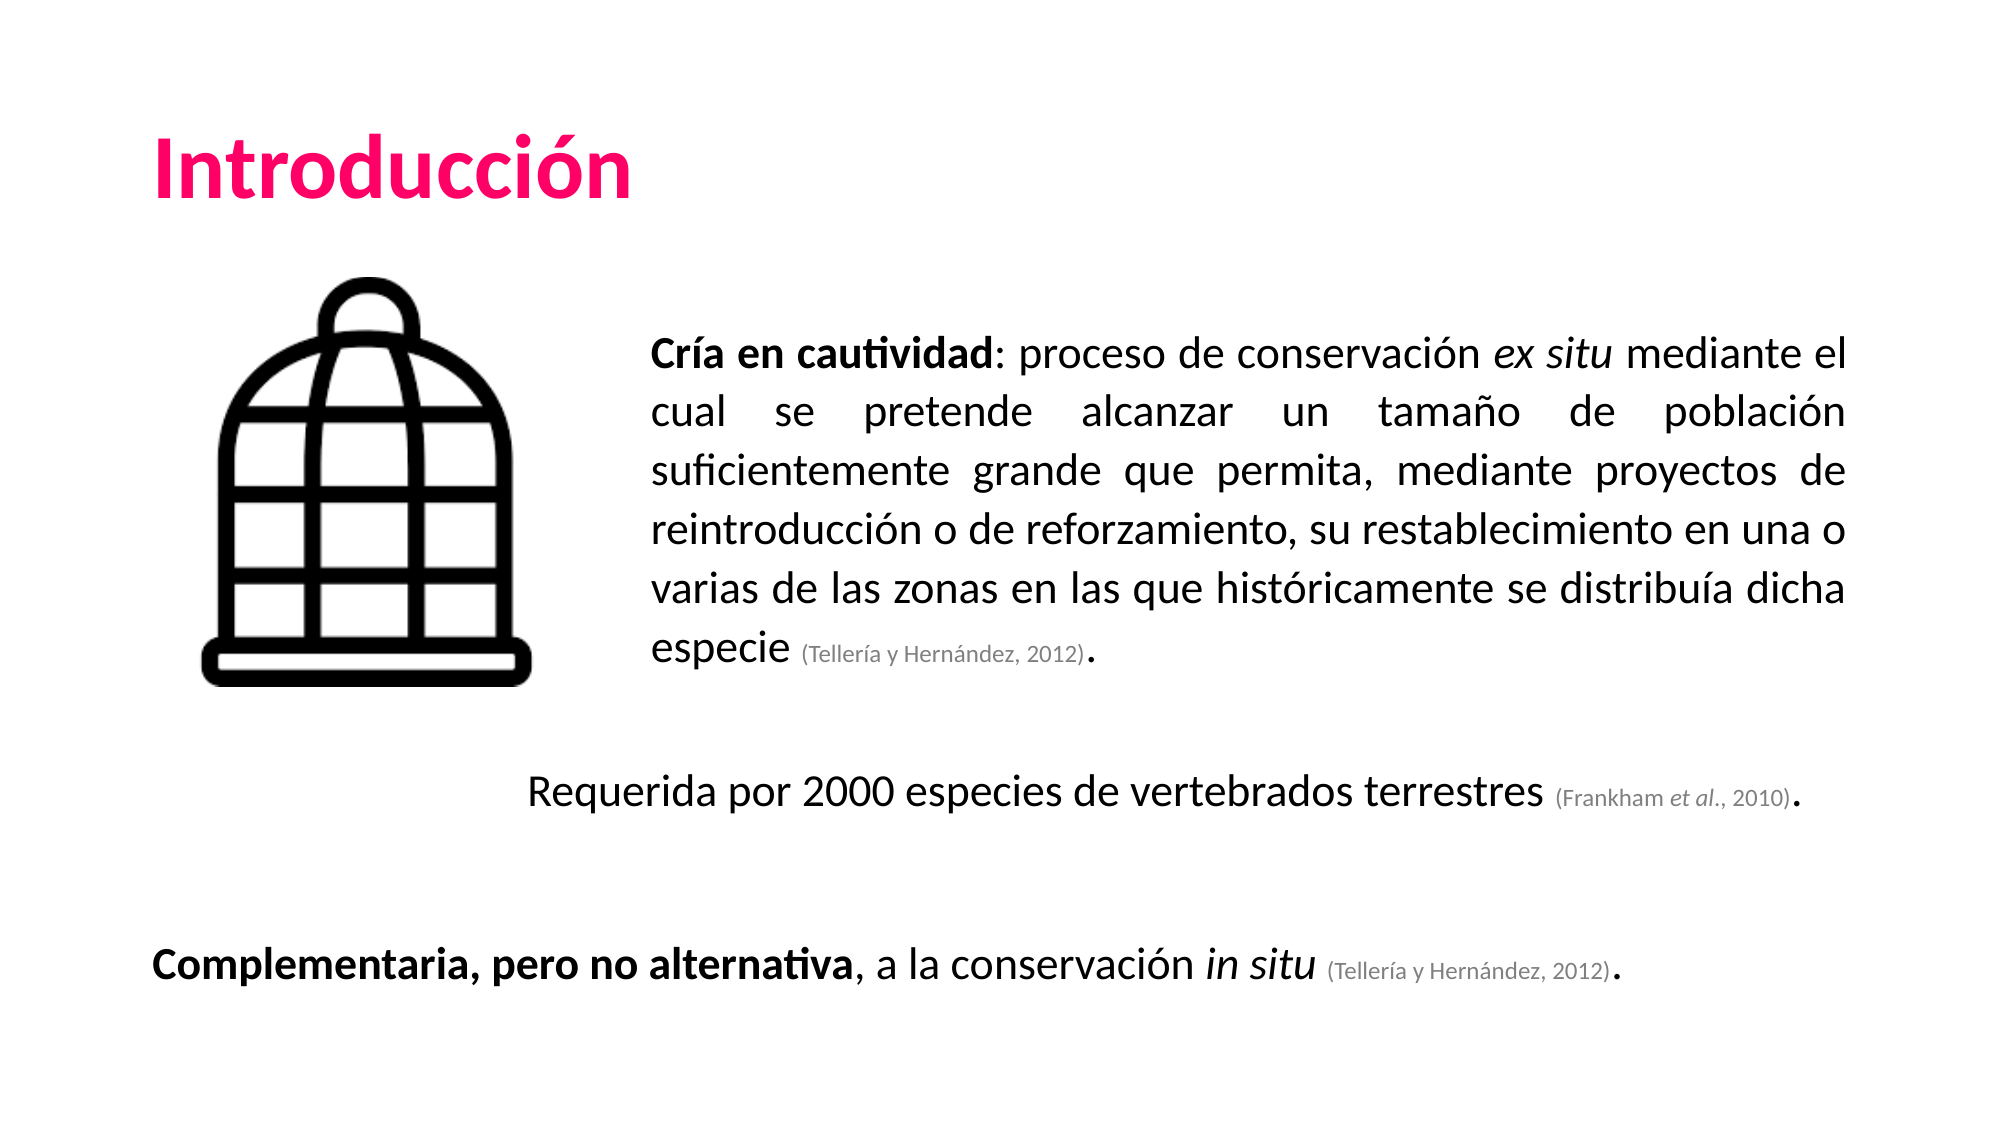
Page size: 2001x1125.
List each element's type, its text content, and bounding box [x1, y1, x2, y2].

text_box Cría en cautividad: proceso de conservación ex situ mediante el cual se pretende alcanzar un tamaño de población suficientemente grande que permita, mediante proyectos de reintroducción o de reforzamiento, su restablecimiento en una o varias de las zonas en las que históricamente se distribuía dicha especie (Tellería y Hernández, 2012). [635, 290, 1863, 700]
picture [162, 277, 573, 687]
list Requerida por 2000 especies de vertebrados terrestres (Frankham et al., 2010). Complementaria, pero no alternativa, a la conservación in situ (Tellería y Hernández, 2012). [137, 742, 1863, 1077]
title Introducción [137, 59, 1863, 278]
